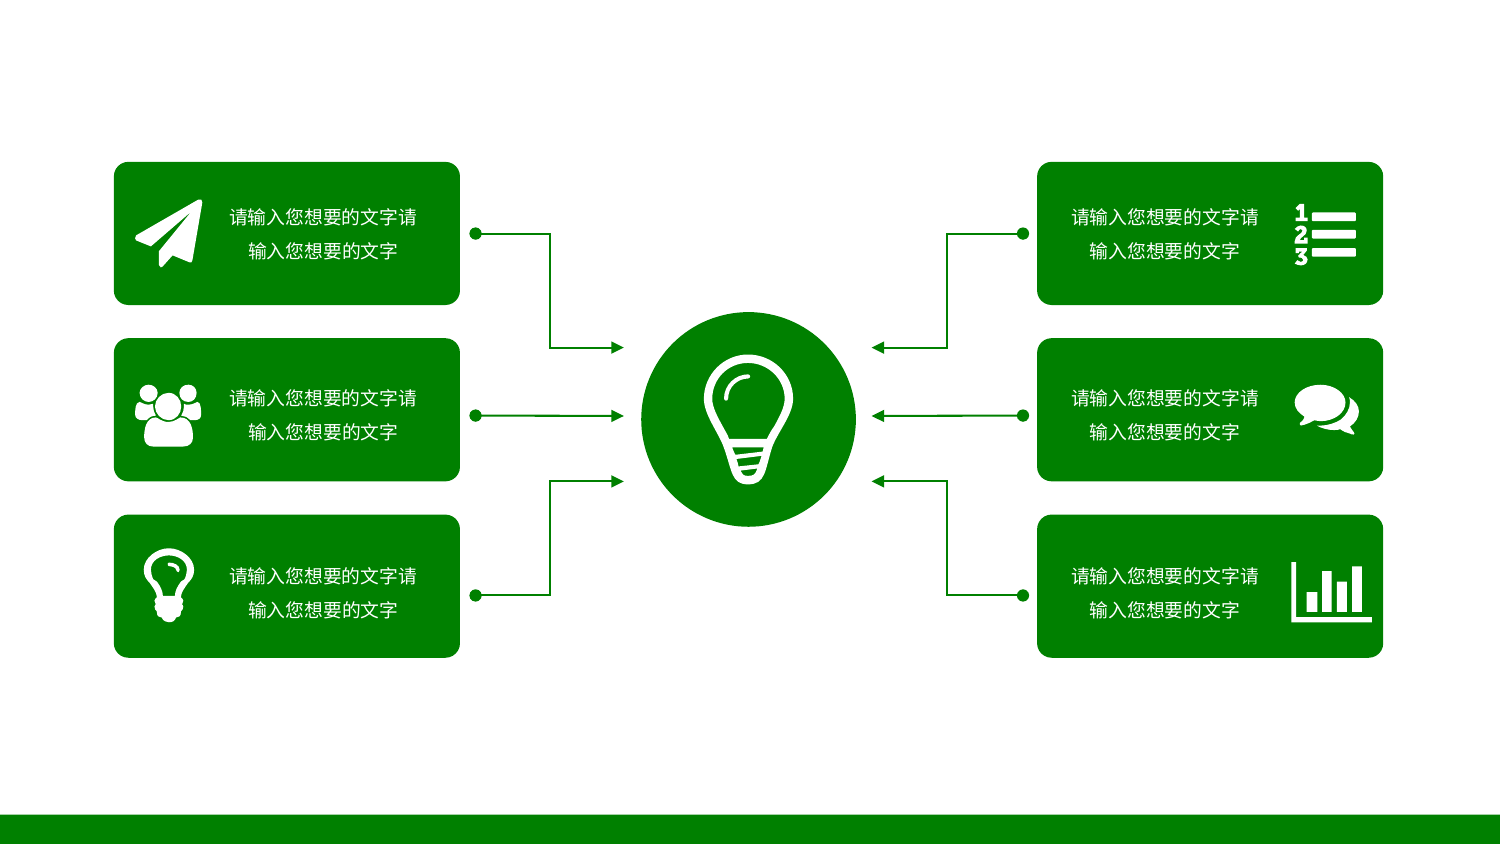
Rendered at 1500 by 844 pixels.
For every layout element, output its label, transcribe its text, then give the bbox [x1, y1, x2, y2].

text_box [871, 233, 1024, 348]
text_box [1316, 397, 1359, 435]
text_box 请输入您想要的文字请输入您想要的文字 [1055, 548, 1274, 627]
text_box [135, 384, 202, 447]
text_box [1291, 562, 1372, 623]
text_box [1294, 225, 1308, 244]
text_box [1294, 384, 1346, 426]
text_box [475, 481, 624, 596]
text_box [113, 161, 460, 306]
text_box 请输入您想要的文字请输入您想要的文字 [1055, 189, 1274, 268]
text_box 请输入您想要的文字请输入您想要的文字 [1055, 370, 1274, 449]
text_box [1311, 212, 1356, 222]
text_box [1311, 248, 1356, 257]
text_box [113, 338, 460, 482]
text_box [113, 514, 460, 658]
text_box [641, 312, 856, 527]
text_box [1294, 248, 1308, 266]
text_box [0, 814, 1500, 844]
text_box [1295, 203, 1308, 222]
text_box [135, 199, 203, 268]
text_box 请输入您想要的文字请输入您想要的文字 [213, 189, 433, 268]
text_box [703, 354, 794, 485]
text_box 请输入您想要的文字请输入您想要的文字 [213, 370, 433, 449]
text_box [1037, 338, 1384, 482]
text_box 请输入您想要的文字请输入您想要的文字 [213, 548, 433, 627]
text_box [1311, 229, 1356, 239]
text_box [143, 548, 195, 623]
text_box [1037, 514, 1384, 658]
text_box [1037, 161, 1384, 306]
text_box [724, 374, 751, 401]
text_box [475, 233, 624, 348]
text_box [871, 481, 1024, 596]
